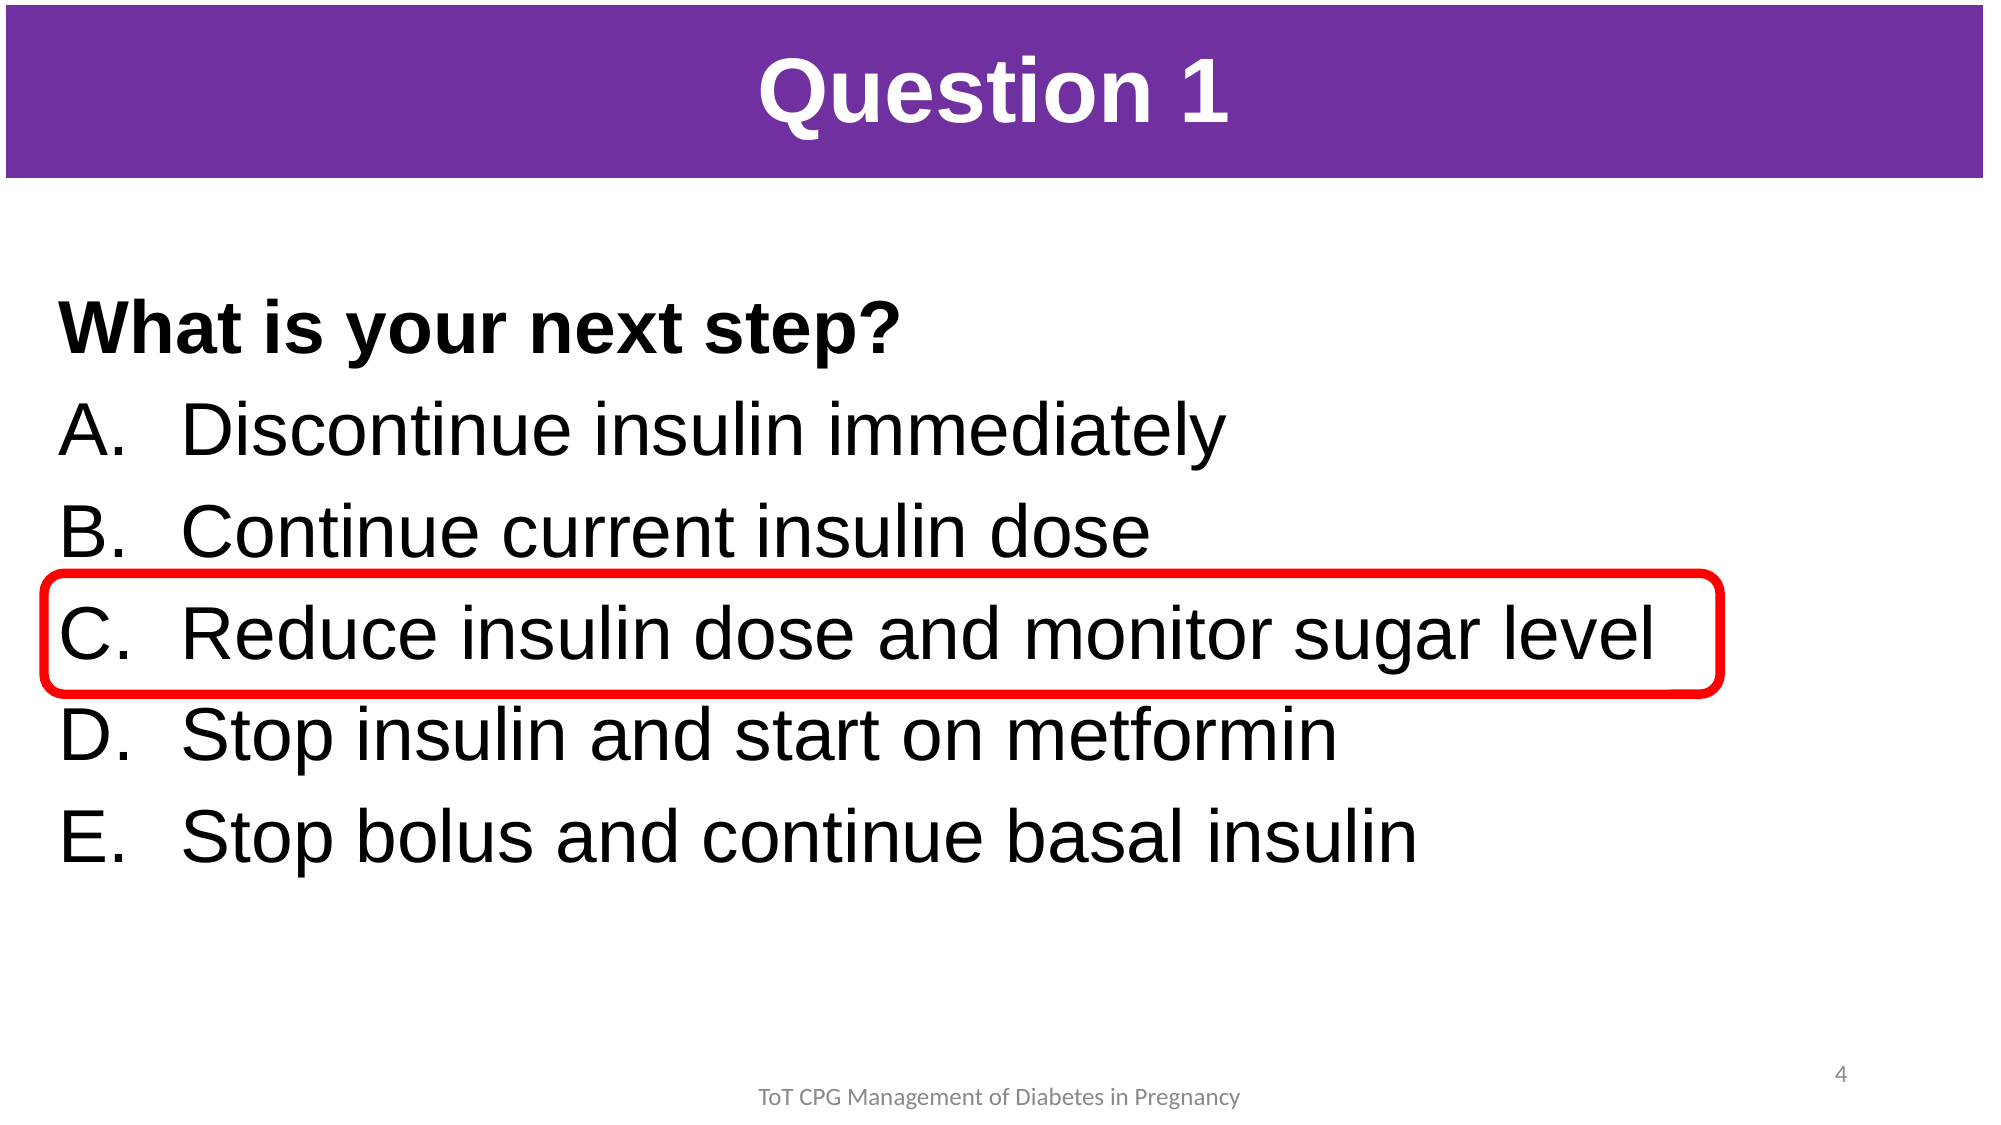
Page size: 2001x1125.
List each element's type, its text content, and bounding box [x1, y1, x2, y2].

slide_number 4 [1412, 1042, 1863, 1103]
list What is your next step? Discontinue insulin immediately Continue current insulin dose Reduce insulin dose and monitor sugar level Stop insulin and start on metformin Stop bolus and continue basal insulin [43, 199, 1984, 1071]
text_box [42, 572, 1722, 696]
footer ToT CPG Management of Diabetes in Pregnancy [662, 1065, 1338, 1125]
table_header Question 1 [6, 5, 1983, 178]
